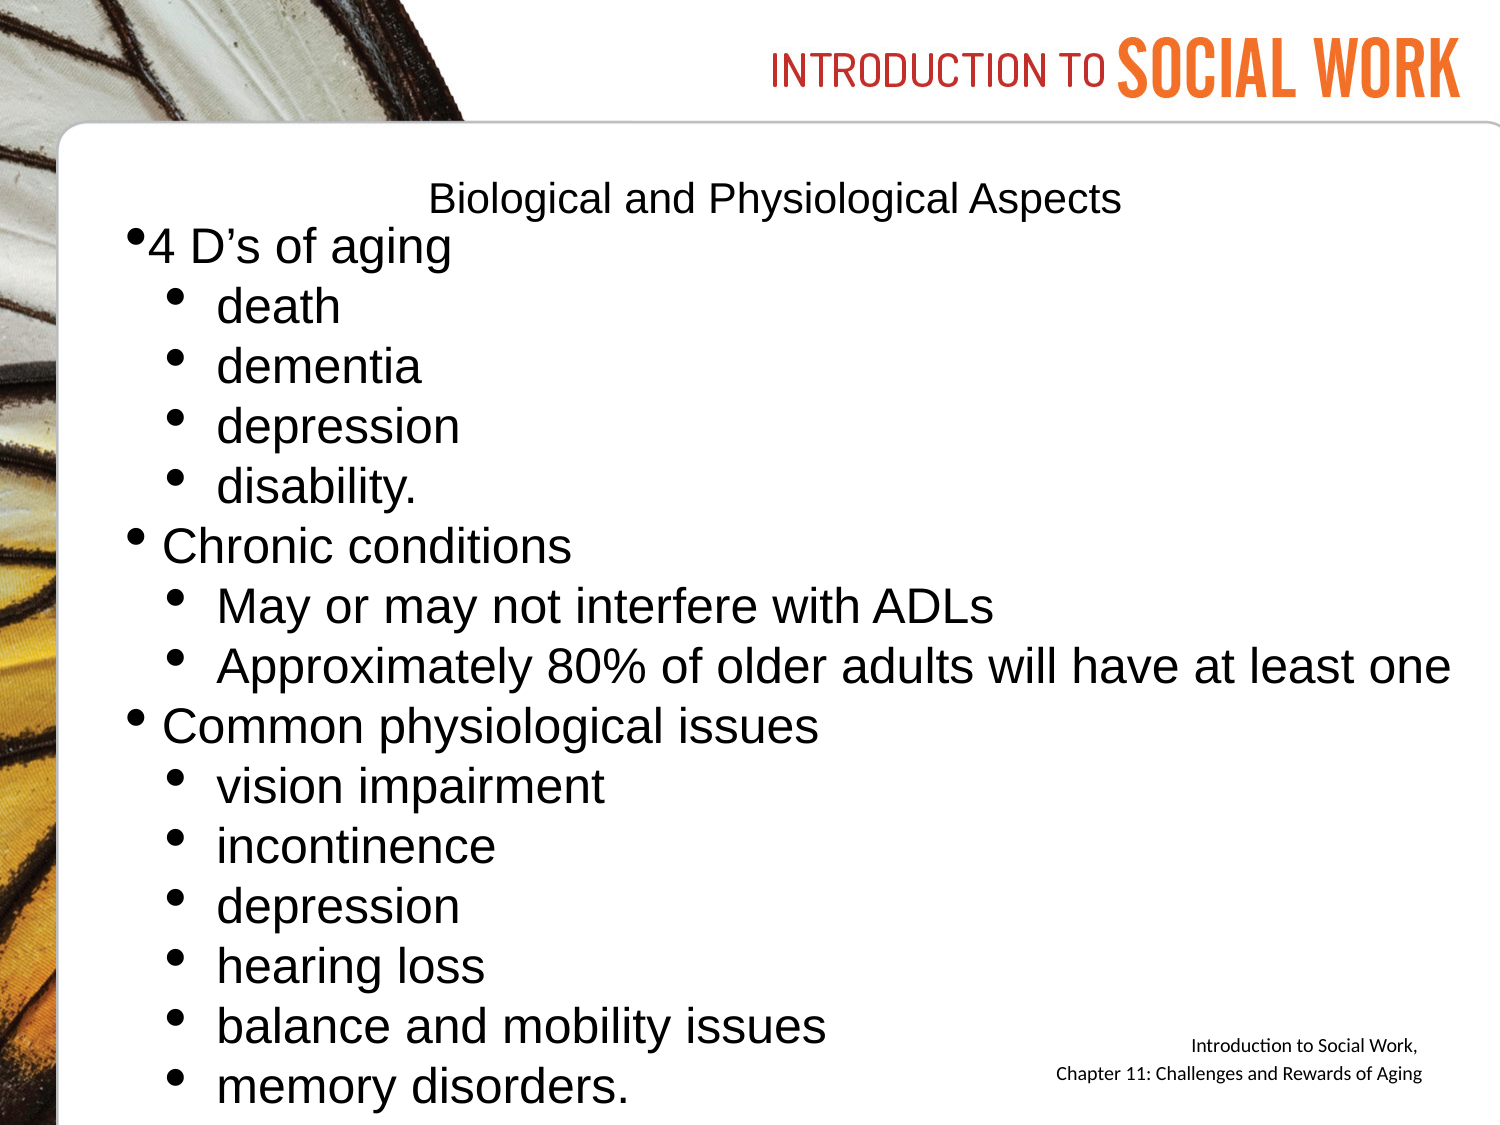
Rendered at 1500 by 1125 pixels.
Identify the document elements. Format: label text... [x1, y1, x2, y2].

picture [0, 0, 1500, 1125]
text_box 4 D’s of aging death dementia depression disability. Chronic conditions May or may not interfere with ADLs Approximately 80% of older adults will have at least one Common physiological issues vision impairment incontinence depression hearing loss balance and mobility issues memory disorders. [37, 205, 1500, 1121]
title Biological and Physiological Aspects [62, 162, 1500, 205]
